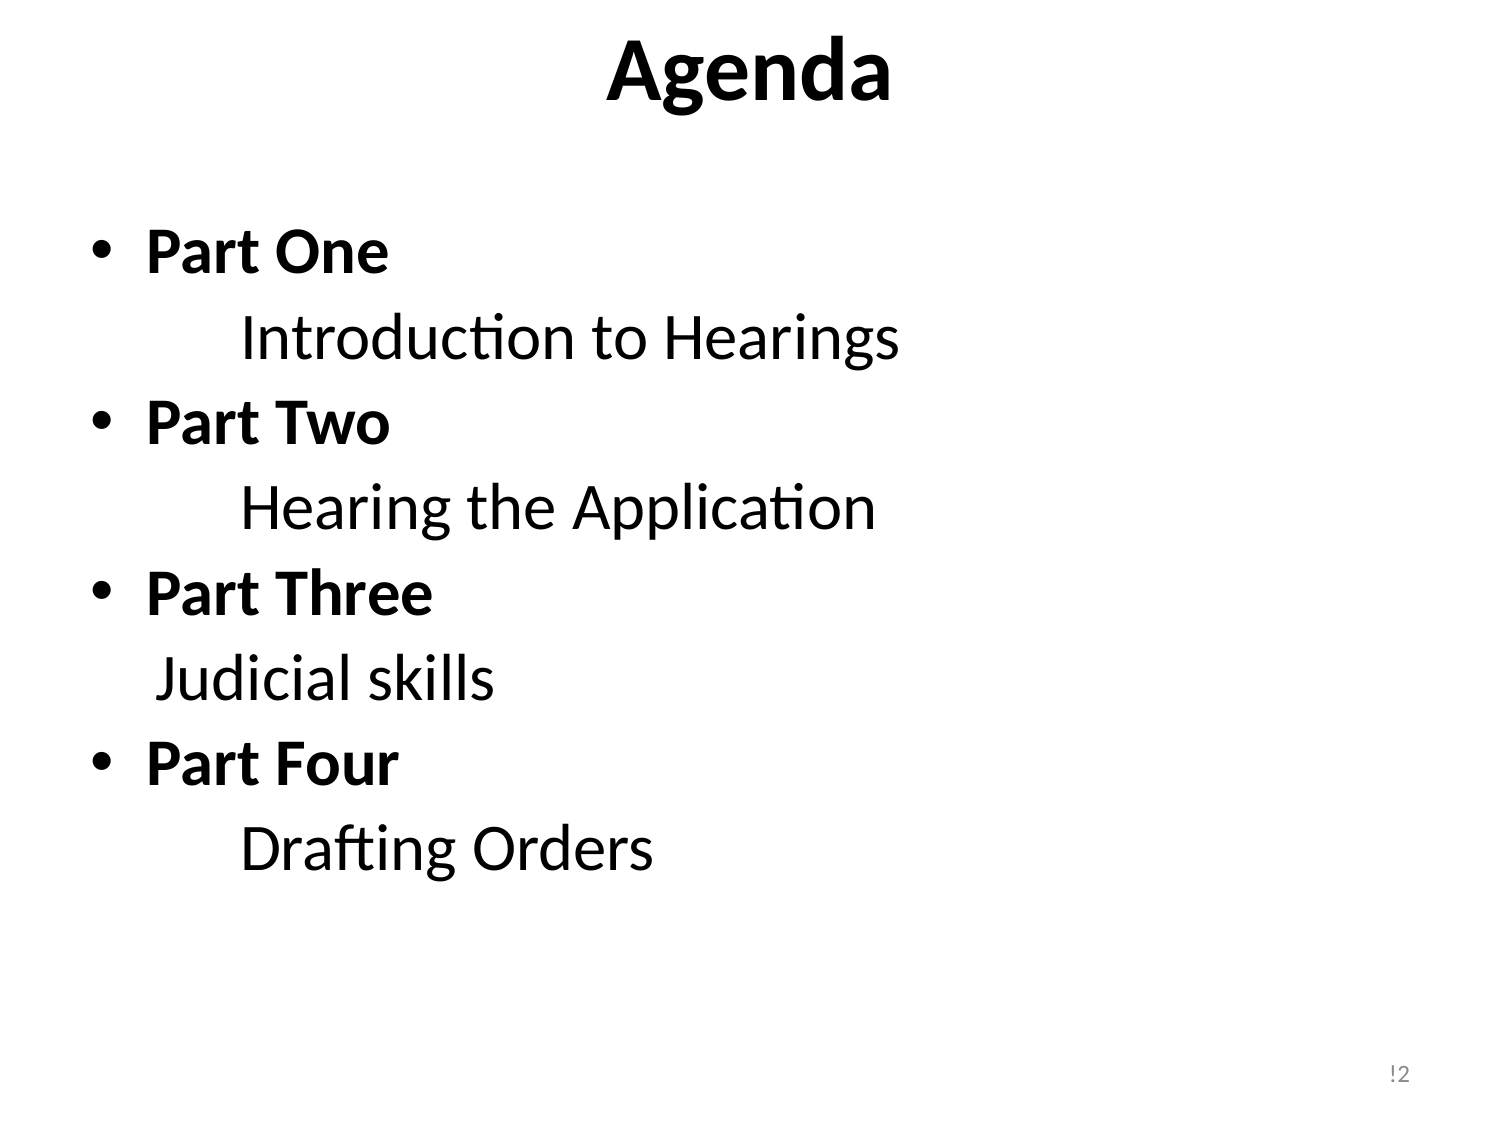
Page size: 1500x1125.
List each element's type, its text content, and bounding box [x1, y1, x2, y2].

slide_number !2 [1074, 1042, 1425, 1103]
list Part One Introduction to Hearings Part Two Hearing the Application Part Three Judicial skills Part Four Drafting Orders [75, 208, 1472, 1013]
title Agenda [75, 0, 1425, 128]
